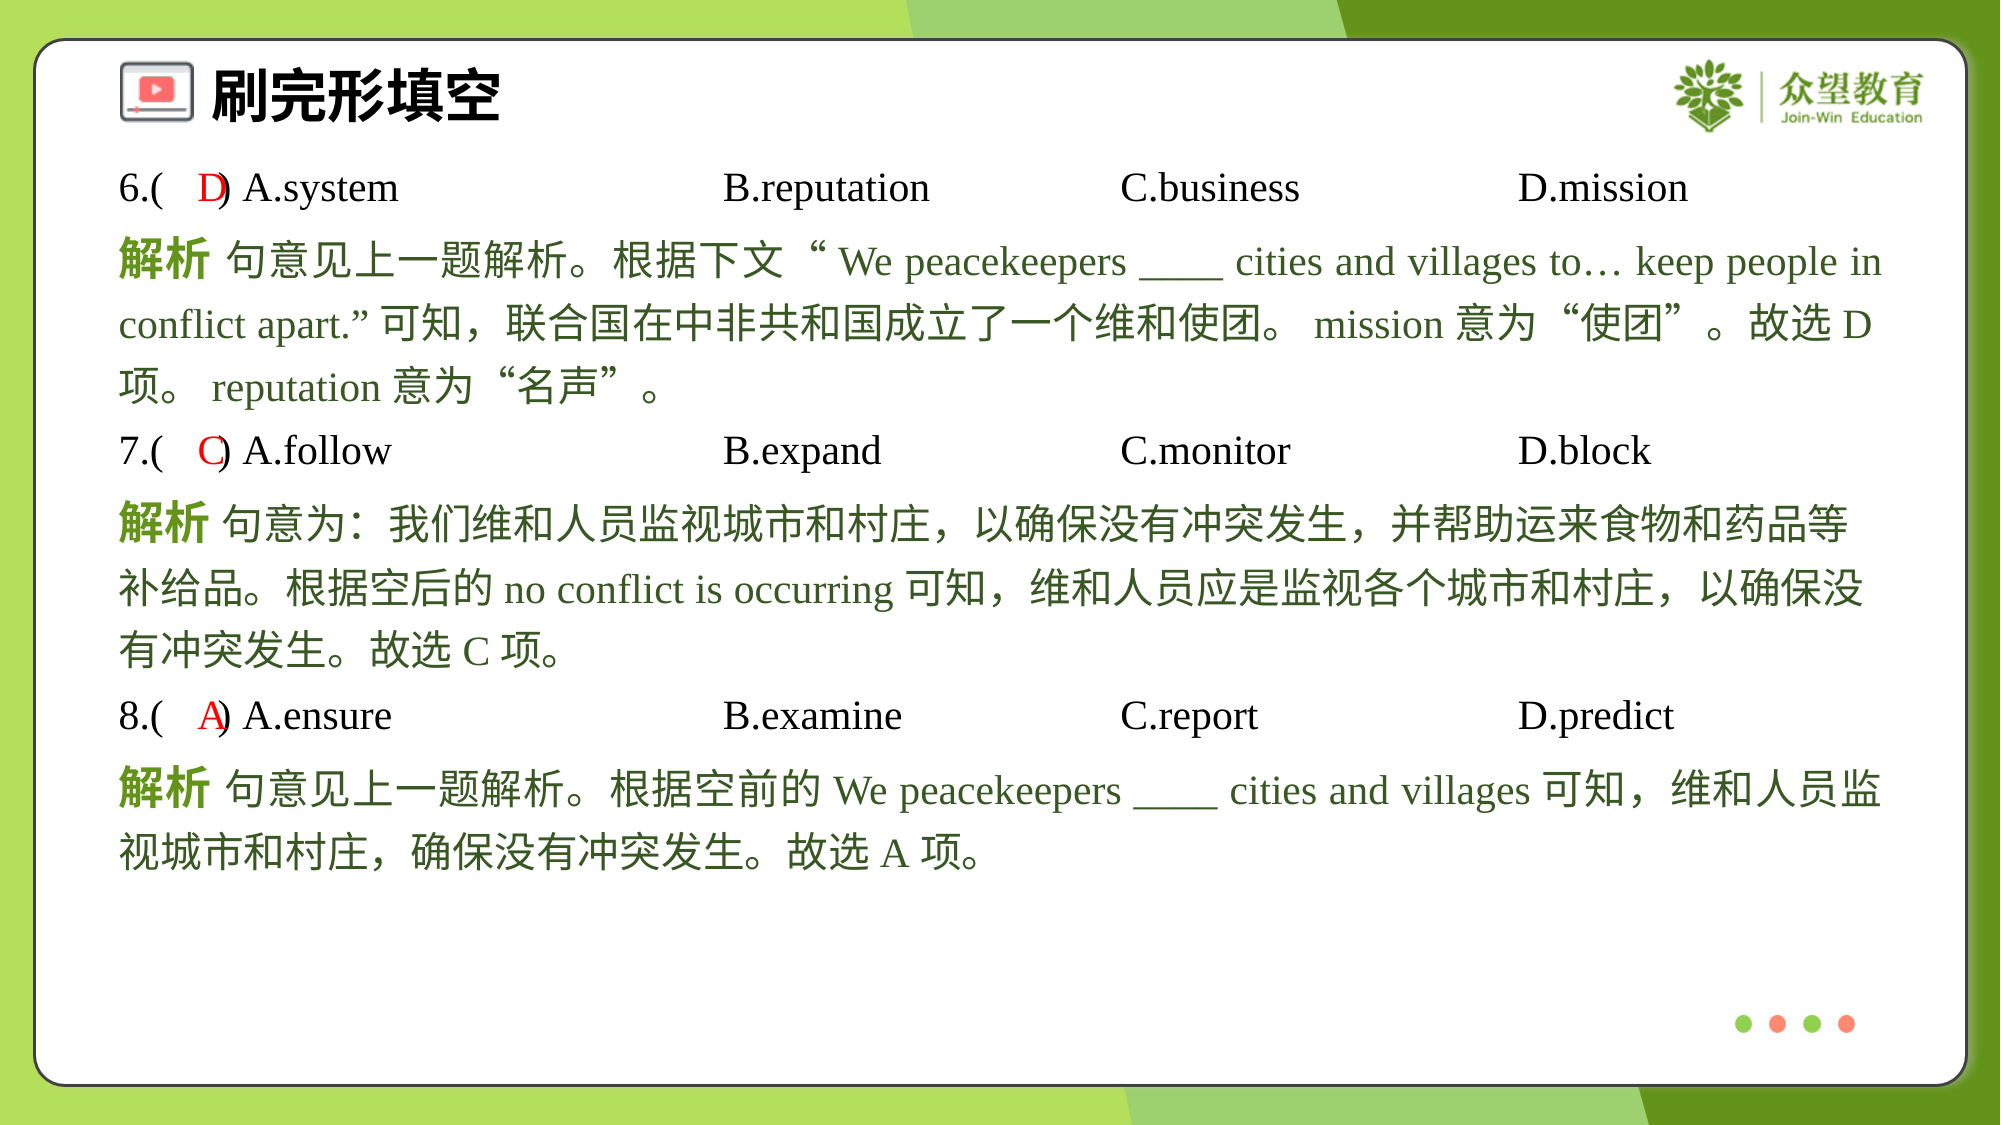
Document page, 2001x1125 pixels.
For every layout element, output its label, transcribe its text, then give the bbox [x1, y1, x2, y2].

text_box D [192, 146, 233, 205]
text_box 7.( ) A.follow B.expand C.monitor D.block [118, 410, 192, 468]
text_box 解析 句意见上一题解析。根据空前的We peacekeepers ____ cities and villages可知，维和人员监视城市和村庄，确保没有冲突发生。故选A项。 [118, 744, 1883, 872]
text_box 6.( ) A.system B.reputation C.business D.mission [233, 146, 1883, 204]
text_box 解析 句意为：我们维和人员监视城市和村庄，以确保没有冲突发生，并帮助运来食物和药品等补给品。根据空后的no conflict is occurring可知，维和人员应是监视各个城市和村庄，以确保没有冲突发生。故选C项。 [118, 480, 1883, 670]
text_box 解析 句意见上一题解析。根据下文“We peacekeepers ____ cities and villages to… keep people in conflict apart.”可知，联合国在中非共和国成立了一个维和使团。mission意为“使团”。故选D项。reputation意为“名声”。 [118, 215, 1883, 405]
text_box 7.( ) A.follow B.expand C.monitor D.block [231, 410, 1883, 468]
text_box 6.( ) A.system B.reputation C.business D.mission [118, 146, 192, 204]
picture [0, 0, 2000, 1125]
text_box C [192, 410, 231, 469]
text_box 8.( ) A.ensure B.examine C.report D.predict [233, 675, 1883, 733]
text_box A [192, 675, 233, 733]
text_box 8.( ) A.ensure B.examine C.report D.predict [118, 675, 192, 733]
